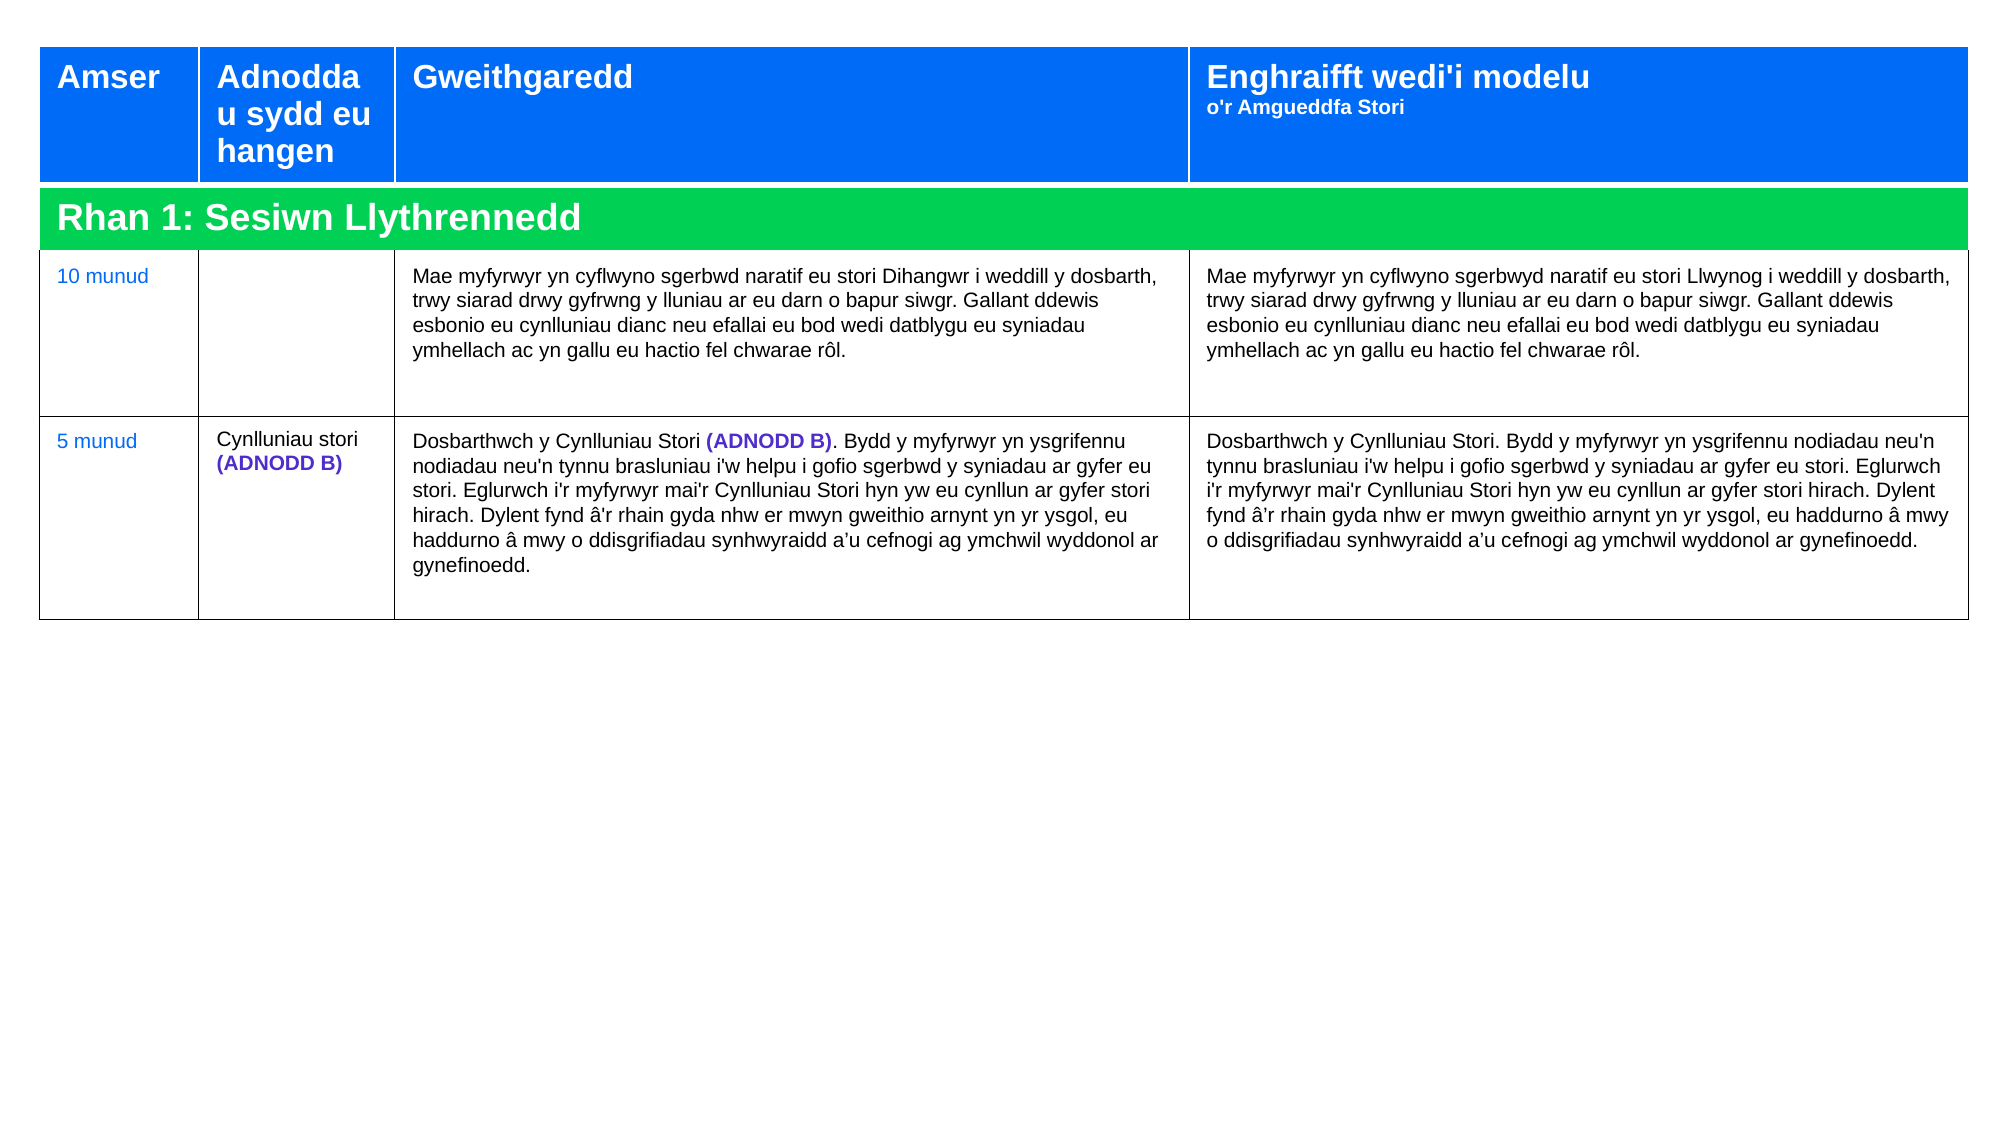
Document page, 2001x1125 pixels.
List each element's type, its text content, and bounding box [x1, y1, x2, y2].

table_header Amser [40, 47, 198, 182]
table_cell Rhan 1: Sesiwn Llythrennedd [40, 188, 1968, 250]
table_cell Dosbarthwch y Cynlluniau Stori. Bydd y myfyrwyr yn ysgrifennu nodiadau neu'n tynnu brasluniau i'w helpu i gofio sgerbwd y syniadau ar gyfer eu stori. Eglurwch i'r myfyrwyr mai'r Cynlluniau Stori hyn yw eu cynllun ar gyfer stori hirach. Dylent fynd â’r rhain gyda nhw er mwyn gweithio arnynt yn yr ysgol, eu haddurno â mwy o ddisgrifiadau synhwyraidd a’u cefnogi ag ymchwil wyddonol ar gynefinoedd. [1190, 417, 1968, 619]
table_cell Mae myfyrwyr yn cyflwyno sgerbwd naratif eu stori Dihangwr i weddill y dosbarth, trwy siarad drwy gyfrwng y lluniau ar eu darn o bapur siwgr. Gallant ddewis esbonio eu cynlluniau dianc neu efallai eu bod wedi datblygu eu syniadau ymhellach ac yn gallu eu hactio fel chwarae rôl. [395, 252, 1189, 416]
table_cell 5 munud [40, 417, 198, 619]
table_header Enghraifft wedi'i modelu o'r Amgueddfa Stori [1190, 47, 1968, 182]
table_cell Cynlluniau stori (ADNODD B) [199, 417, 394, 619]
table_header Gweithgaredd [396, 47, 1188, 182]
table_cell Mae myfyrwyr yn cyflwyno sgerbwyd naratif eu stori Llwynog i weddill y dosbarth, trwy siarad drwy gyfrwng y lluniau ar eu darn o bapur siwgr. Gallant ddewis esbonio eu cynlluniau dianc neu efallai eu bod wedi datblygu eu syniadau ymhellach ac yn gallu eu hactio fel chwarae rôl. [1190, 252, 1968, 416]
table_header Adnoddau sydd eu hangen [200, 47, 394, 182]
table_cell 10 munud [40, 252, 198, 416]
table_cell [199, 252, 394, 416]
table_cell Dosbarthwch y Cynlluniau Stori (ADNODD B). Bydd y myfyrwyr yn ysgrifennu nodiadau neu'n tynnu brasluniau i'w helpu i gofio sgerbwd y syniadau ar gyfer eu stori. Eglurwch i'r myfyrwyr mai'r Cynlluniau Stori hyn yw eu cynllun ar gyfer stori hirach. Dylent fynd â'r rhain gyda nhw er mwyn gweithio arnynt yn yr ysgol, eu haddurno â mwy o ddisgrifiadau synhwyraidd a’u cefnogi ag ymchwil wyddonol ar gynefinoedd. [395, 417, 1189, 619]
